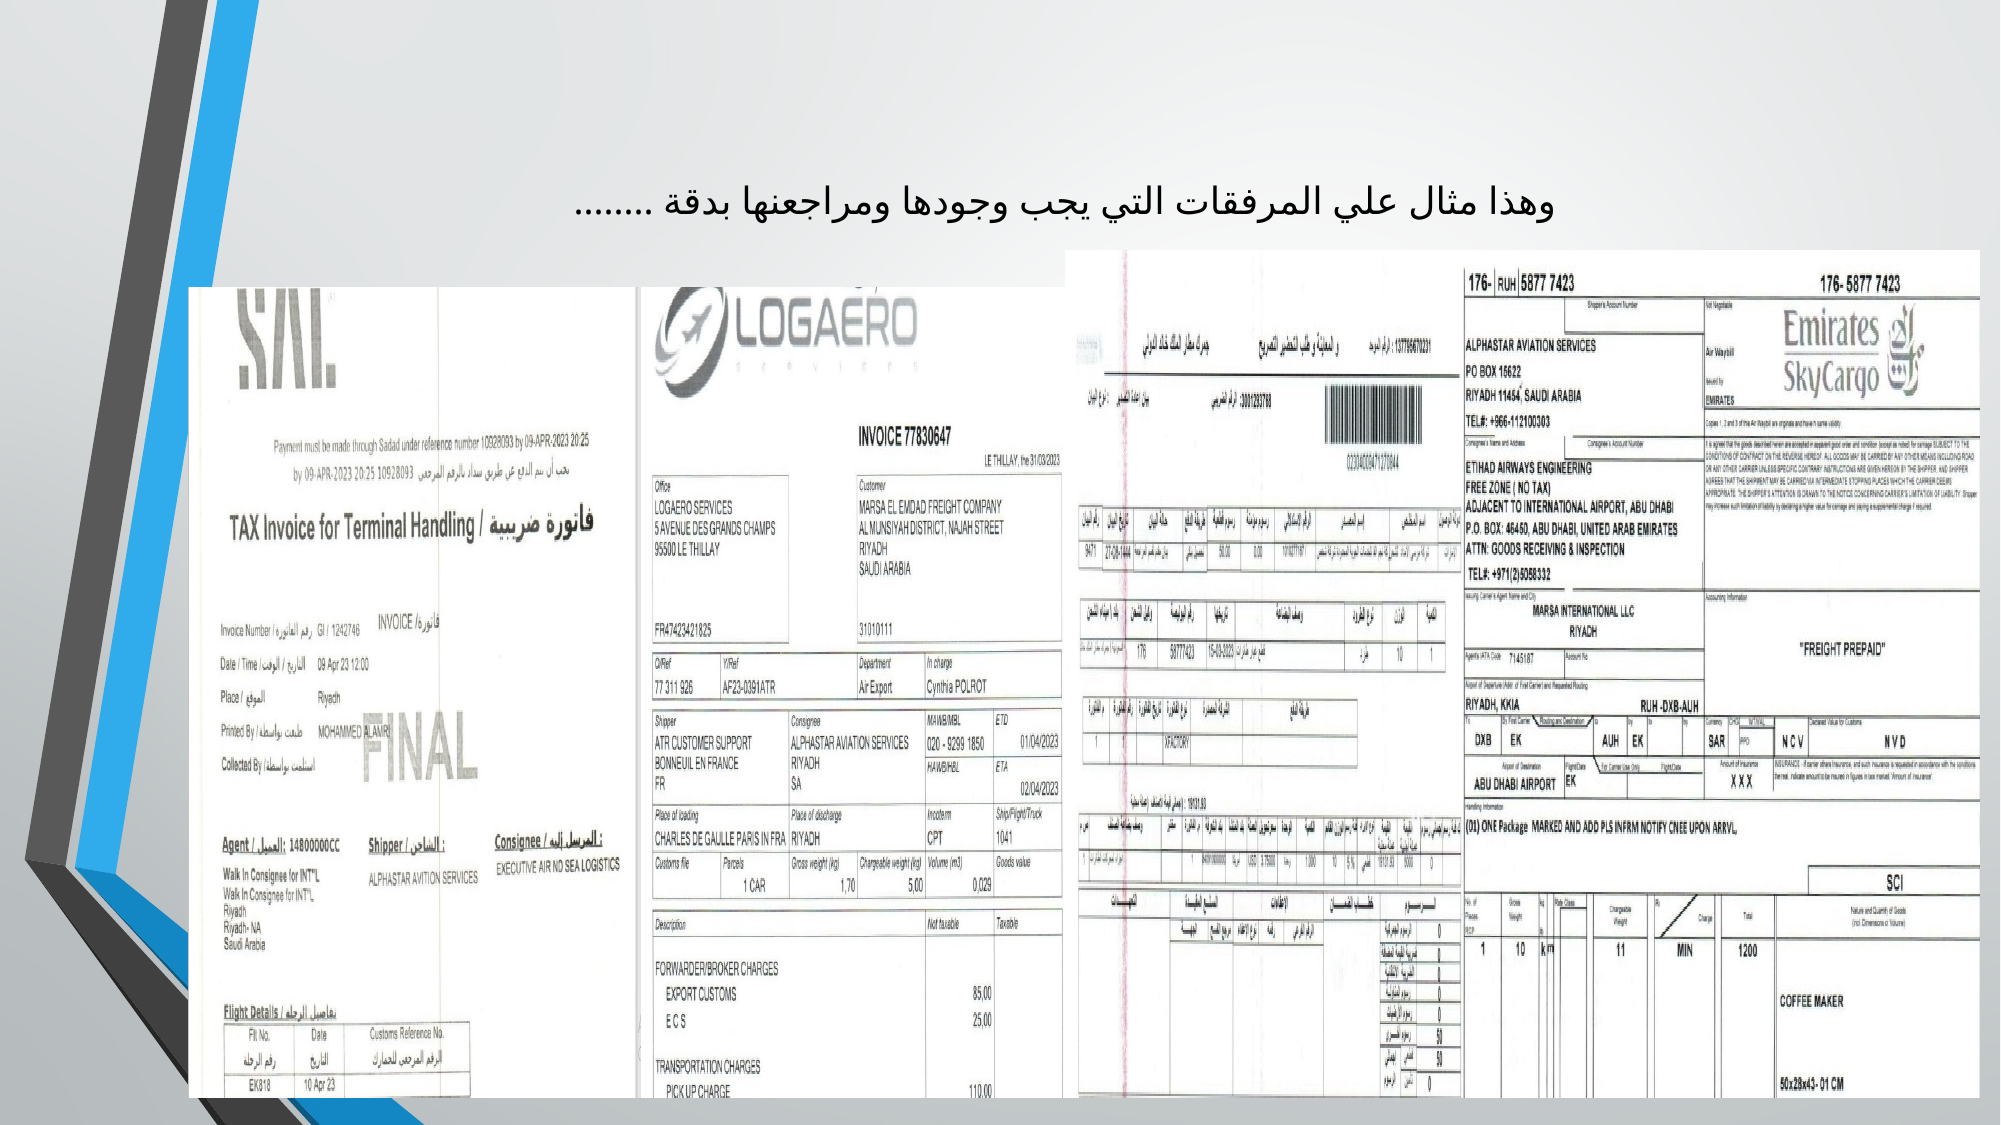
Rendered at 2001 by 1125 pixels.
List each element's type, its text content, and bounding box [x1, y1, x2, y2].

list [1463, 250, 1981, 1098]
title وهذا مثال علي المرفقات التي يجب وجودها ومراجعنها بدقة ........ [243, 112, 1887, 286]
picture [188, 250, 1463, 1098]
